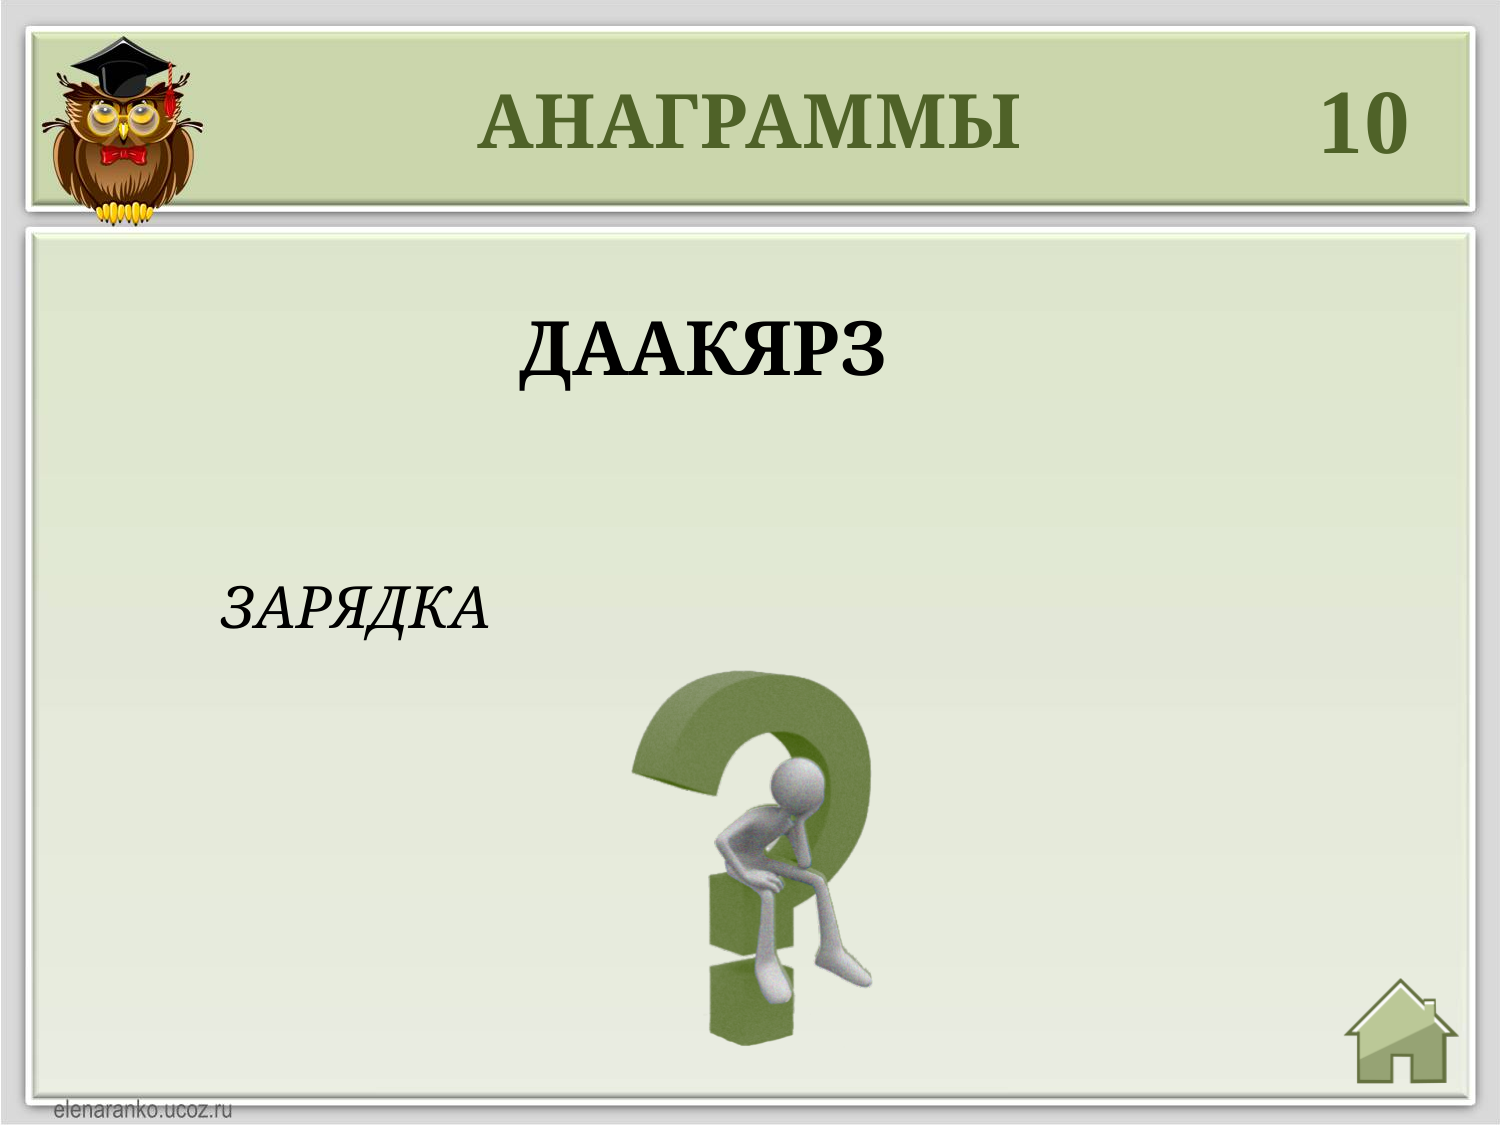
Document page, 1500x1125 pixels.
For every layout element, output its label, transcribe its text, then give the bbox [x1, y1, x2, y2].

text_box 10 [1281, 54, 1447, 180]
picture [0, 0, 1500, 1125]
text_box ДААКЯРЗ [339, 292, 1067, 398]
text_box АНАГРАММЫ [218, 66, 1281, 172]
text_box ЗАРЯДКА [53, 562, 1447, 648]
